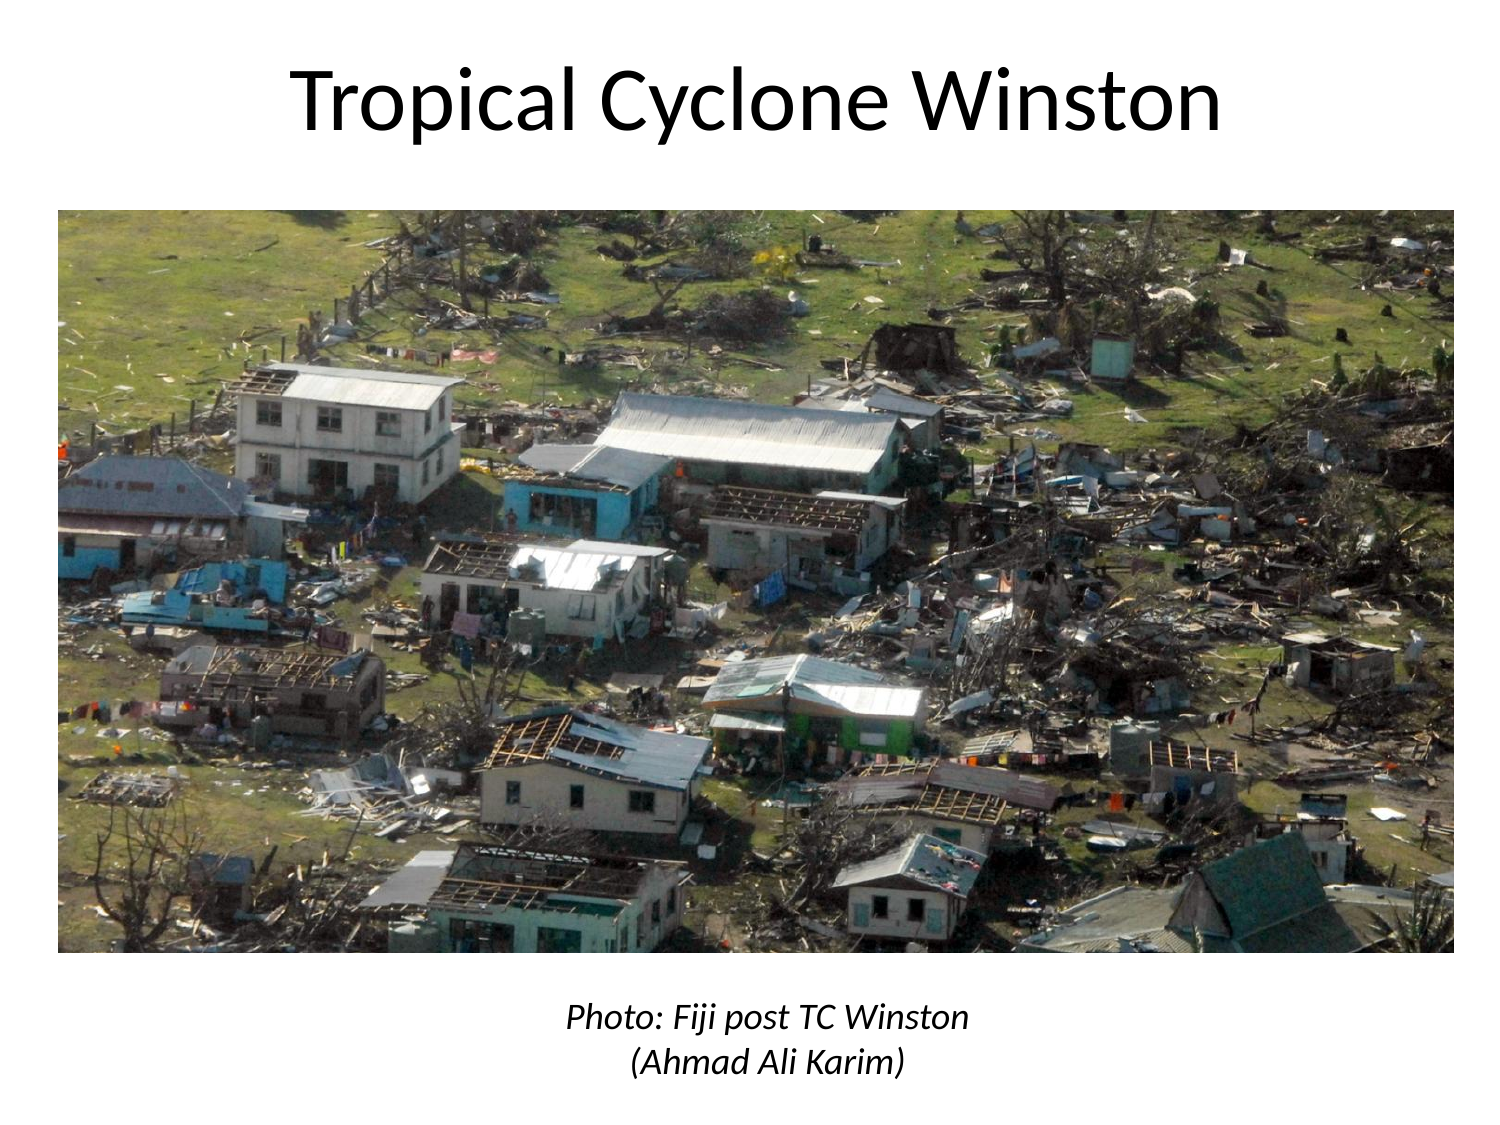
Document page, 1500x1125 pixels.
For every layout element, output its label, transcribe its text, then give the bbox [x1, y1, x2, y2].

title Tropical Cyclone Winston [82, 0, 1432, 188]
picture [58, 210, 1454, 953]
text_box Photo: Fiji post TC Winston (Ahmad Ali Karim) [492, 984, 1043, 1090]
